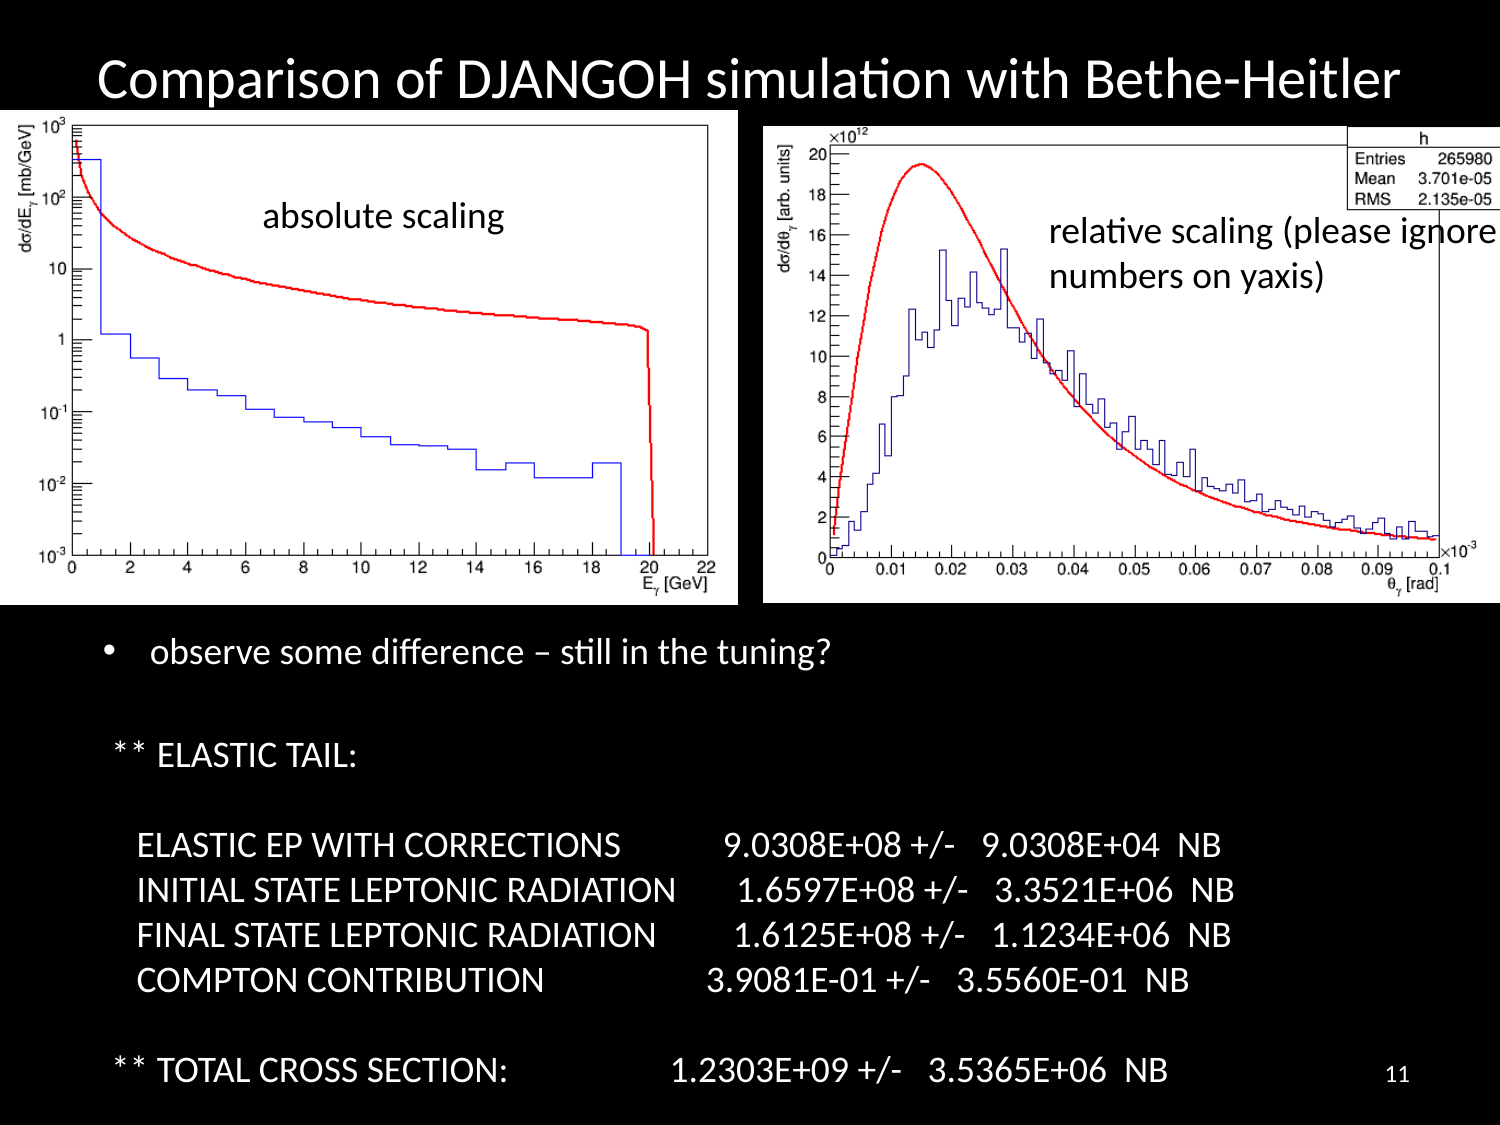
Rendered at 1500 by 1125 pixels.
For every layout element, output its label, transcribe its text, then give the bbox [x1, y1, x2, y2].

picture [763, 126, 1500, 604]
text_box observe some difference – still in the tuning? [88, 619, 893, 680]
slide_number 11 [1074, 1042, 1425, 1103]
title Comparison of DJANGOH simulation with Bethe-Heitler [75, 15, 1425, 135]
picture [0, 109, 738, 606]
text_box ** ELASTIC TAIL: ELASTIC EP WITH CORRECTIONS 9.0308E+08 +/- 9.0308E+04 NB INITIAL STATE LEPTONIC RADIATION 1.6597E+08 +/- 3.3521E+06 NB FINAL STATE LEPTONIC RADIATION 1.6125E+08 +/- 1.1234E+06 NB COMPTON CONTRIBUTION 3.9081E-01 +/- 3.5560E-01 NB ** TOTAL CROSS SECTION: 1.2303E+09 +/- 3.5365E+06 NB [87, 722, 1353, 1097]
